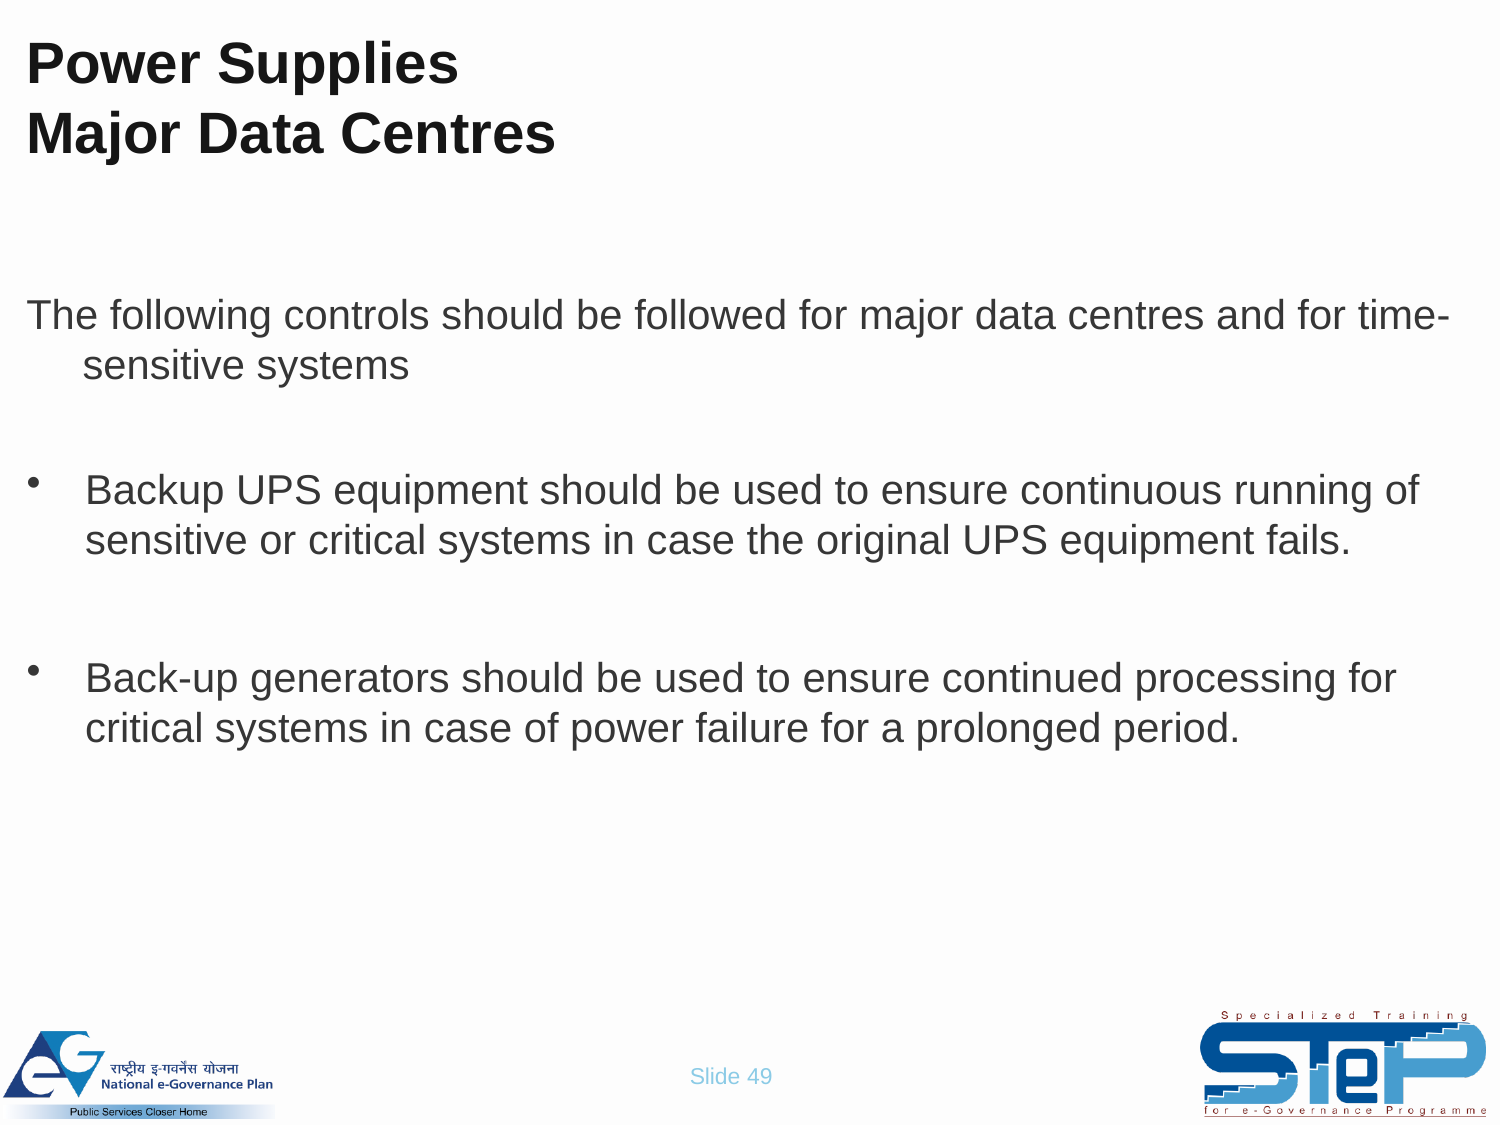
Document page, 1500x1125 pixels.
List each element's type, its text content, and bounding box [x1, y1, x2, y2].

list The following controls should be followed for major data centres and for time-sensitive systems Backup UPS equipment should be used to ensure continuous running of sensitive or critical systems in case the original UPS equipment fails. Back-up generators should be used to ensure continued processing for critical systems in case of power failure for a prolonged period. [26, 287, 1474, 999]
title Power Supplies Major Data Centres [26, 24, 1472, 150]
picture [2, 1031, 275, 1119]
picture [1200, 1011, 1486, 1117]
